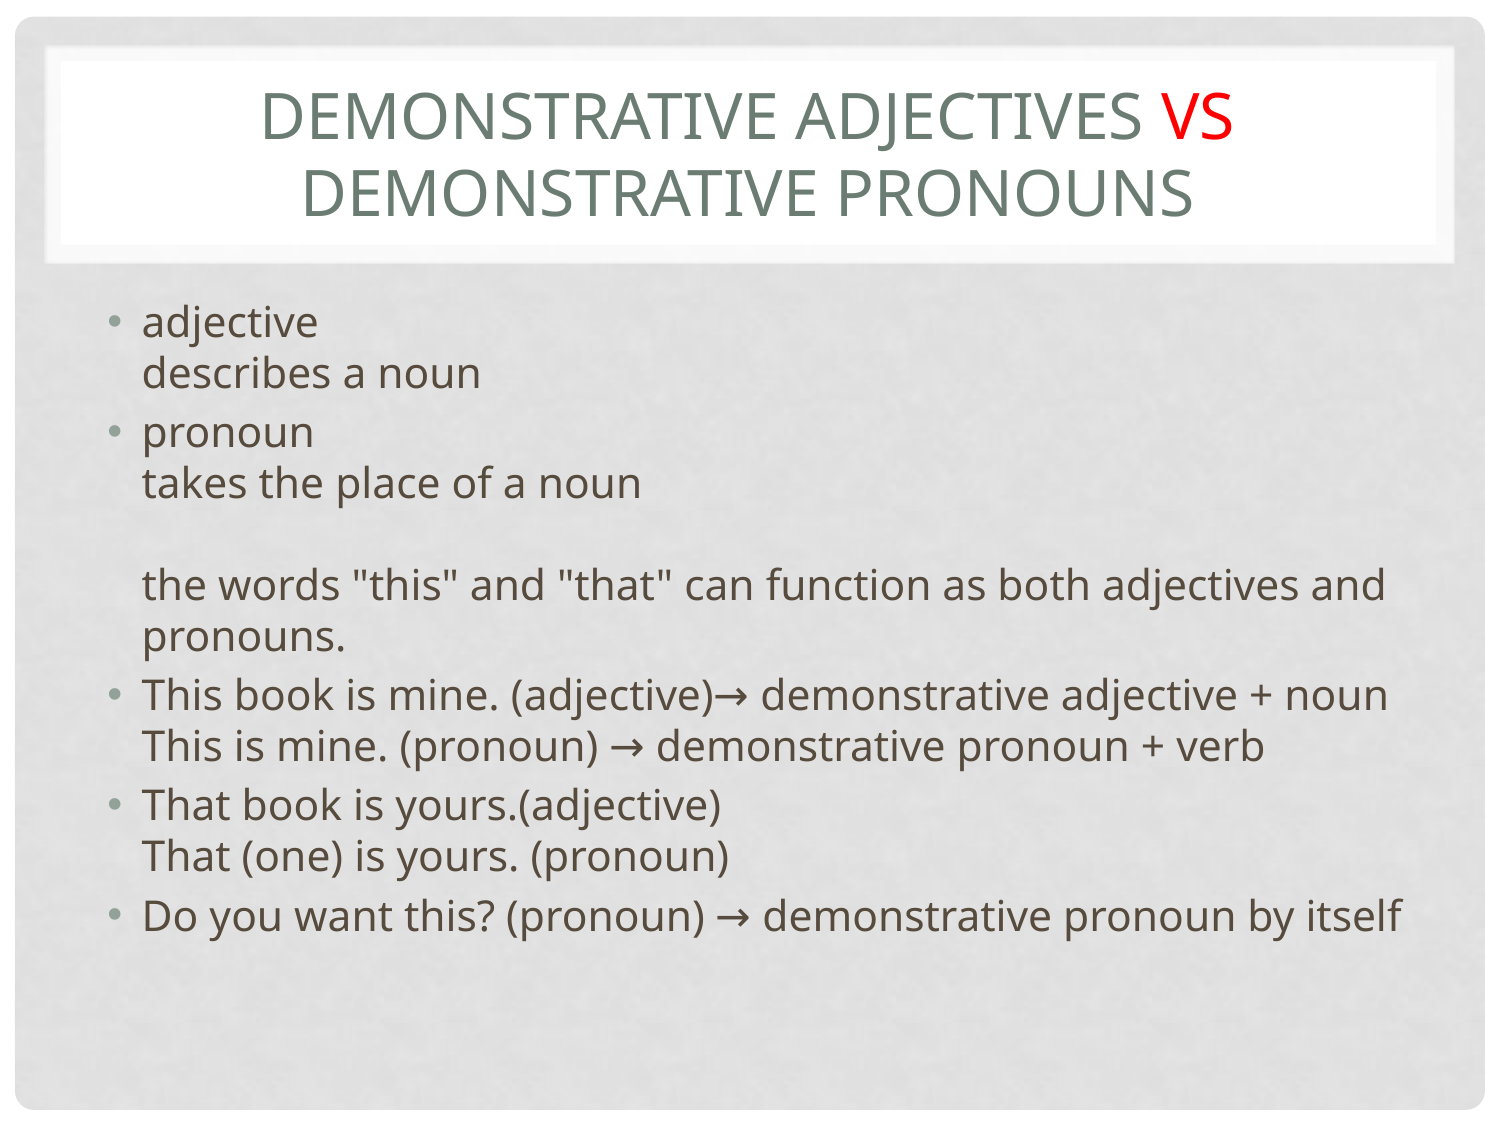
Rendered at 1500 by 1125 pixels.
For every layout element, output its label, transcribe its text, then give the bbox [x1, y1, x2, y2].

title DEMONSTRATIVE ADJECTIVES VS DEMONSTRATIVE PRONOUNS [69, 66, 1425, 238]
list adjective describes a noun pronoun takes the place of a noun the words "this" and "that" can function as both adjectives and pronouns. This book is mine. (adjective)→ demonstrative adjective + noun This is mine. (pronoun) → demonstrative pronoun + verb That book is yours.(adjective) That (one) is yours. (pronoun) Do you want this? (pronoun) → demonstrative pronoun by itself [75, 287, 1425, 1005]
